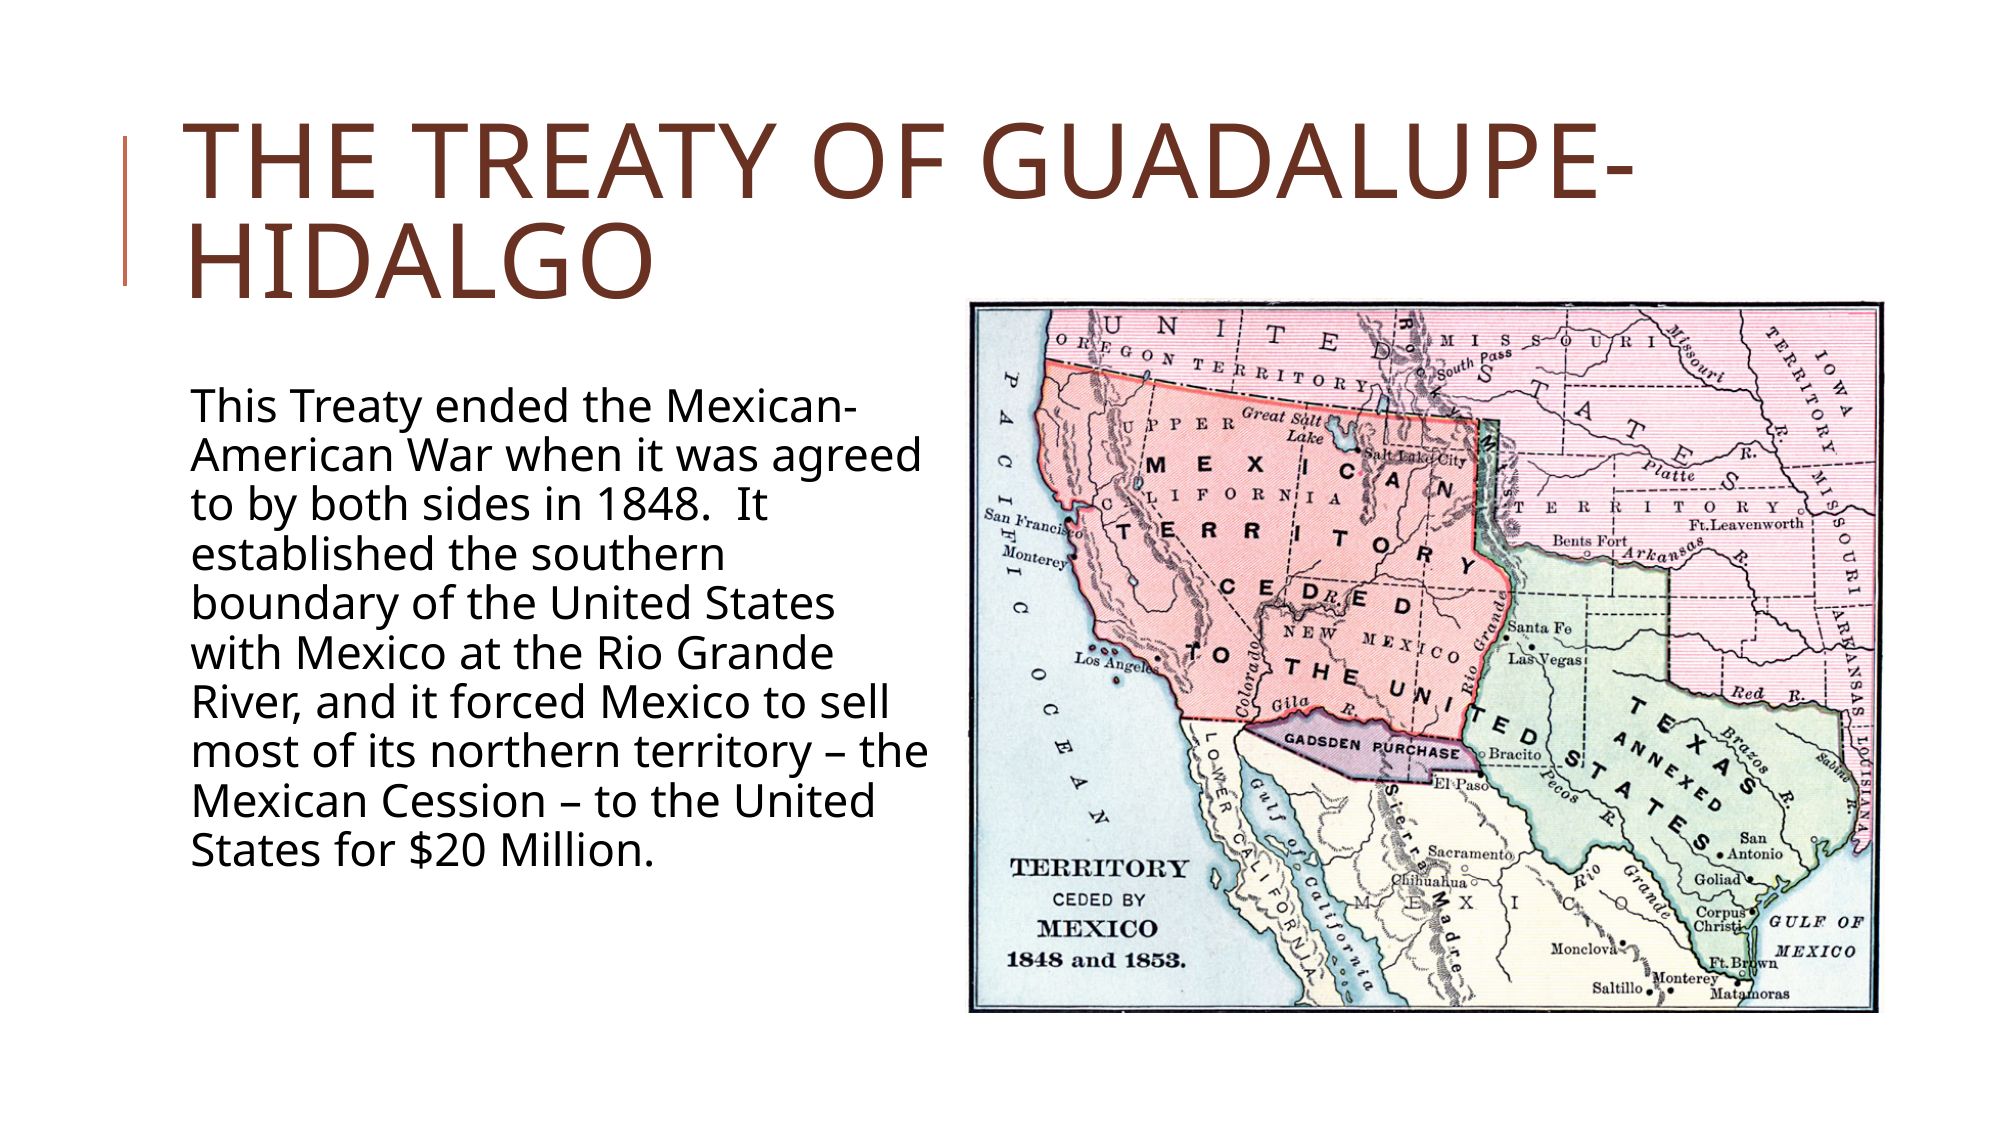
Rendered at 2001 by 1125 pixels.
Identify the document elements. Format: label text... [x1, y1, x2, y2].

title The Treaty of Guadalupe-hidalgo [168, 96, 1763, 342]
list This Treaty ended the Mexican-American War when it was agreed to by both sides in 1848. It established the southern boundary of the United States with Mexico at the Rio Grande River, and it forced Mexico to sell most of its northern territory – the Mexican Cession – to the United States for $20 Million. [168, 375, 948, 1035]
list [964, 297, 1886, 1013]
